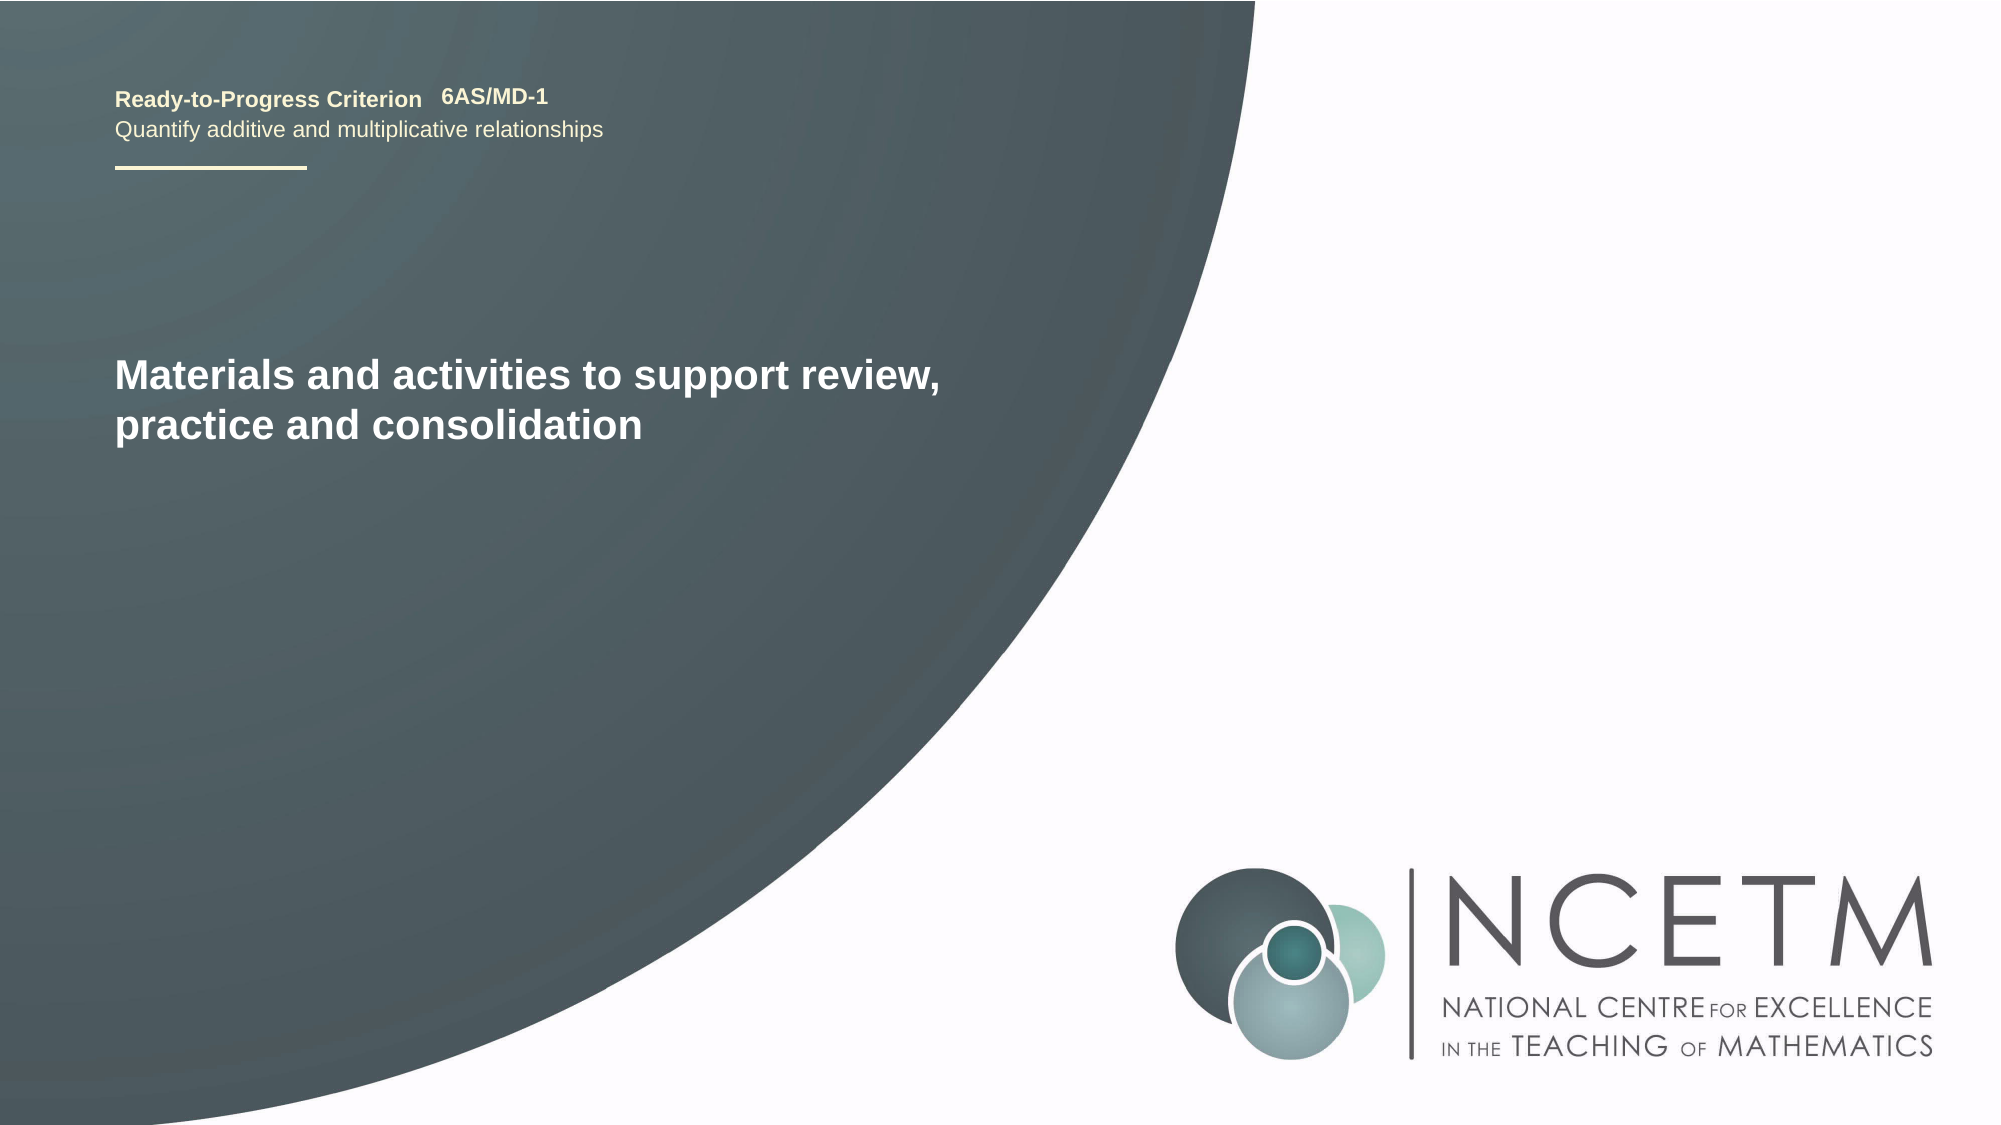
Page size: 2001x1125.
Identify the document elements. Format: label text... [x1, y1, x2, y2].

picture [0, 1, 2001, 1125]
list Quantify additive and multiplicative relationships [99, 109, 1121, 160]
list 6AS/MD-1 [426, 77, 622, 127]
